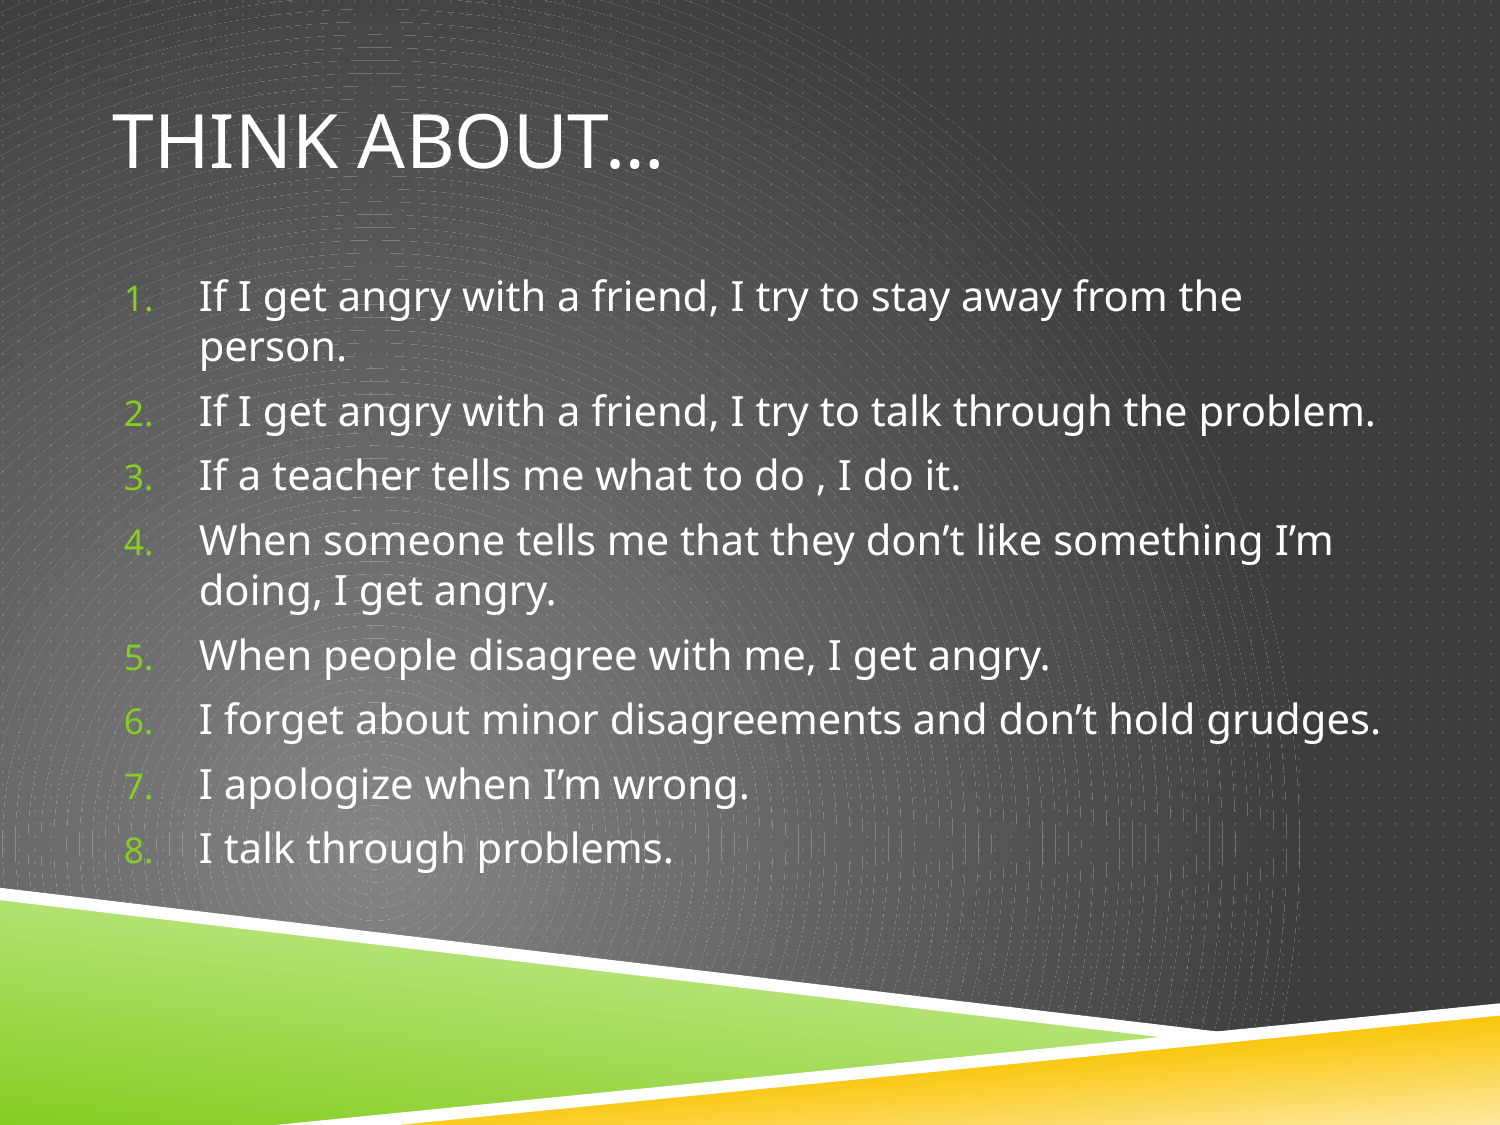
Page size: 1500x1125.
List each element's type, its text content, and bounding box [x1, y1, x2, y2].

list If I get angry with a friend, I try to stay away from the person. If I get angry with a friend, I try to talk through the problem. If a teacher tells me what to do , I do it. When someone tells me that they don’t like something I’m doing, I get angry. When people disagree with me, I get angry. I forget about minor disagreements and don’t hold grudges. I apologize when I’m wrong. I talk through problems. [112, 262, 1388, 875]
title Think about… [112, 45, 1388, 233]
